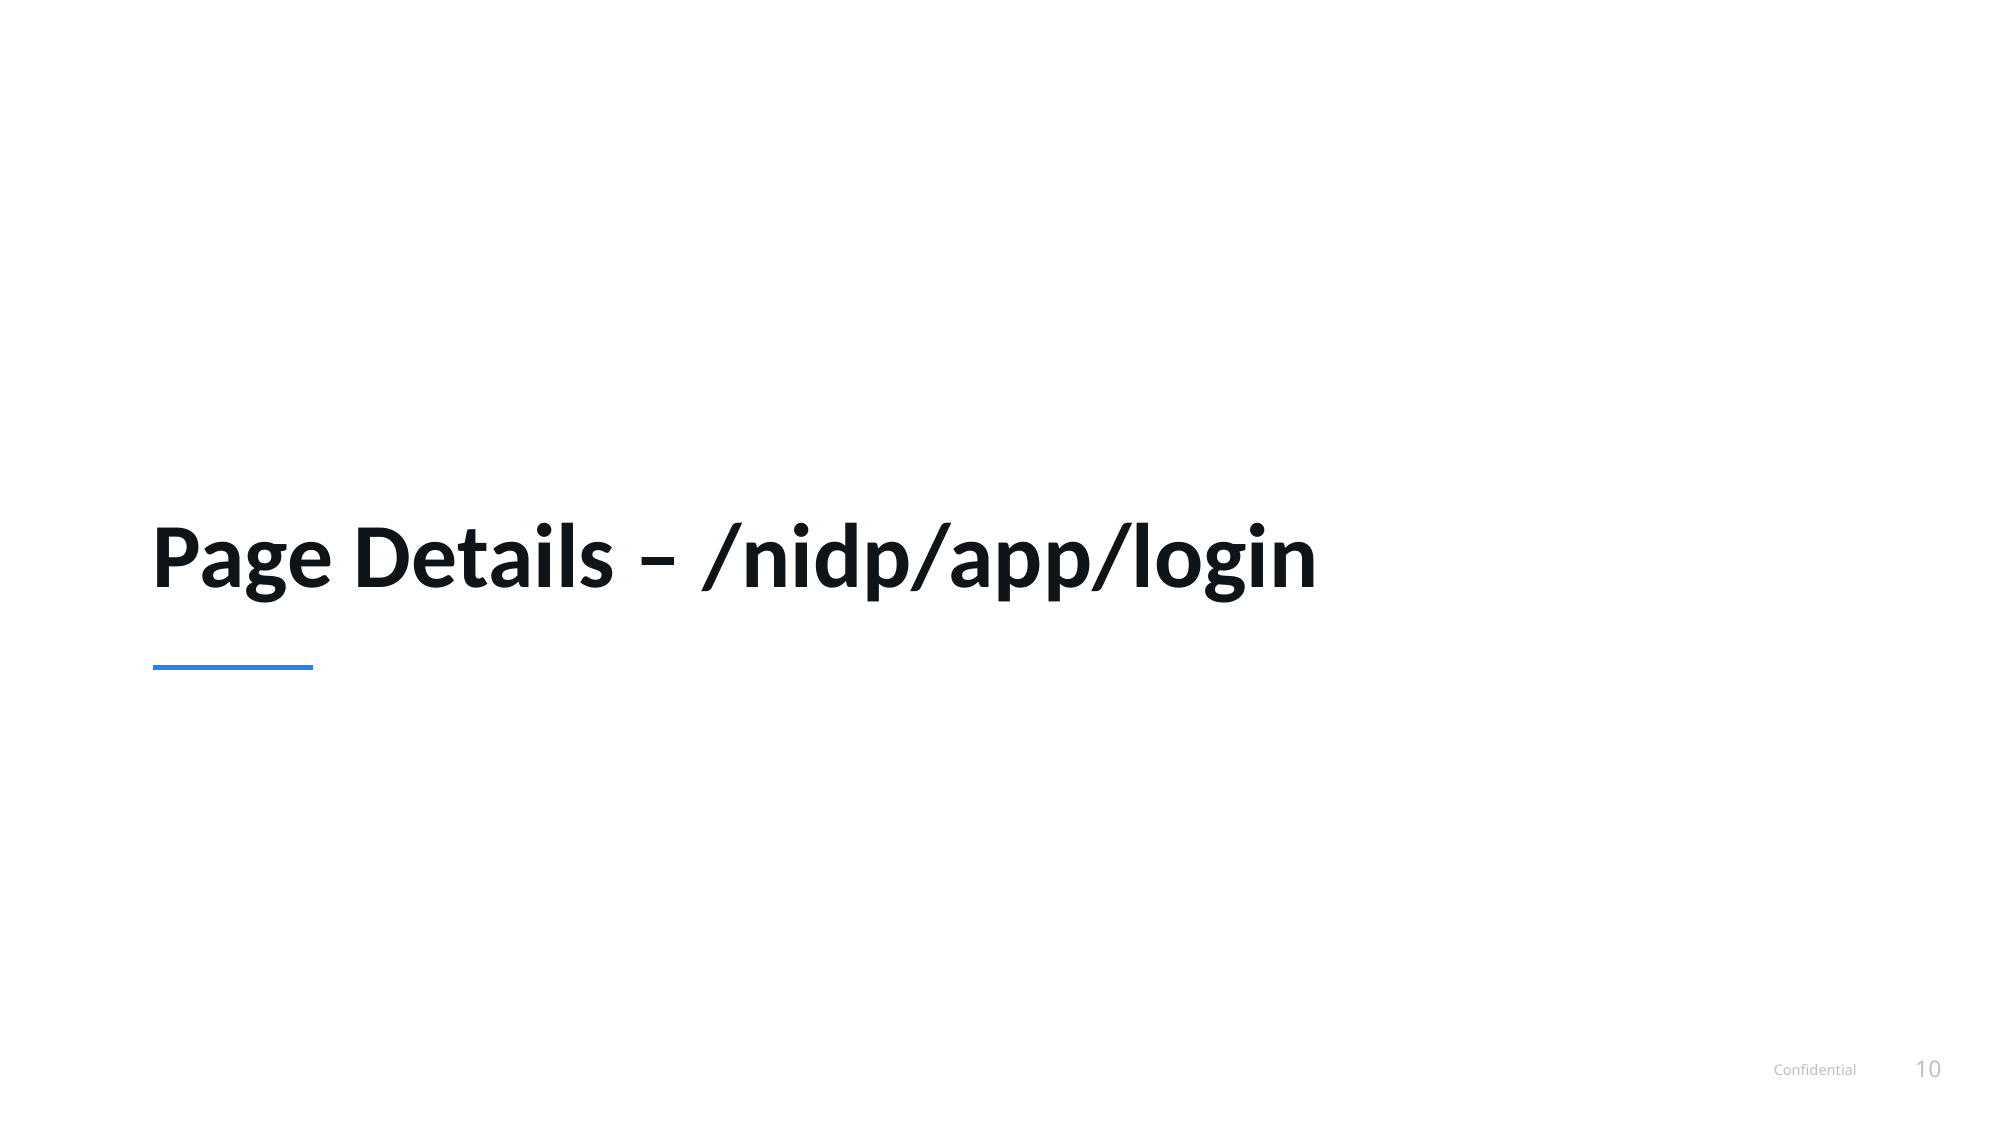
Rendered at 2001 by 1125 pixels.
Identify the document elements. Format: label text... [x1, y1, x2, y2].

title Page Details – /nidp/app/login [137, 362, 1863, 615]
